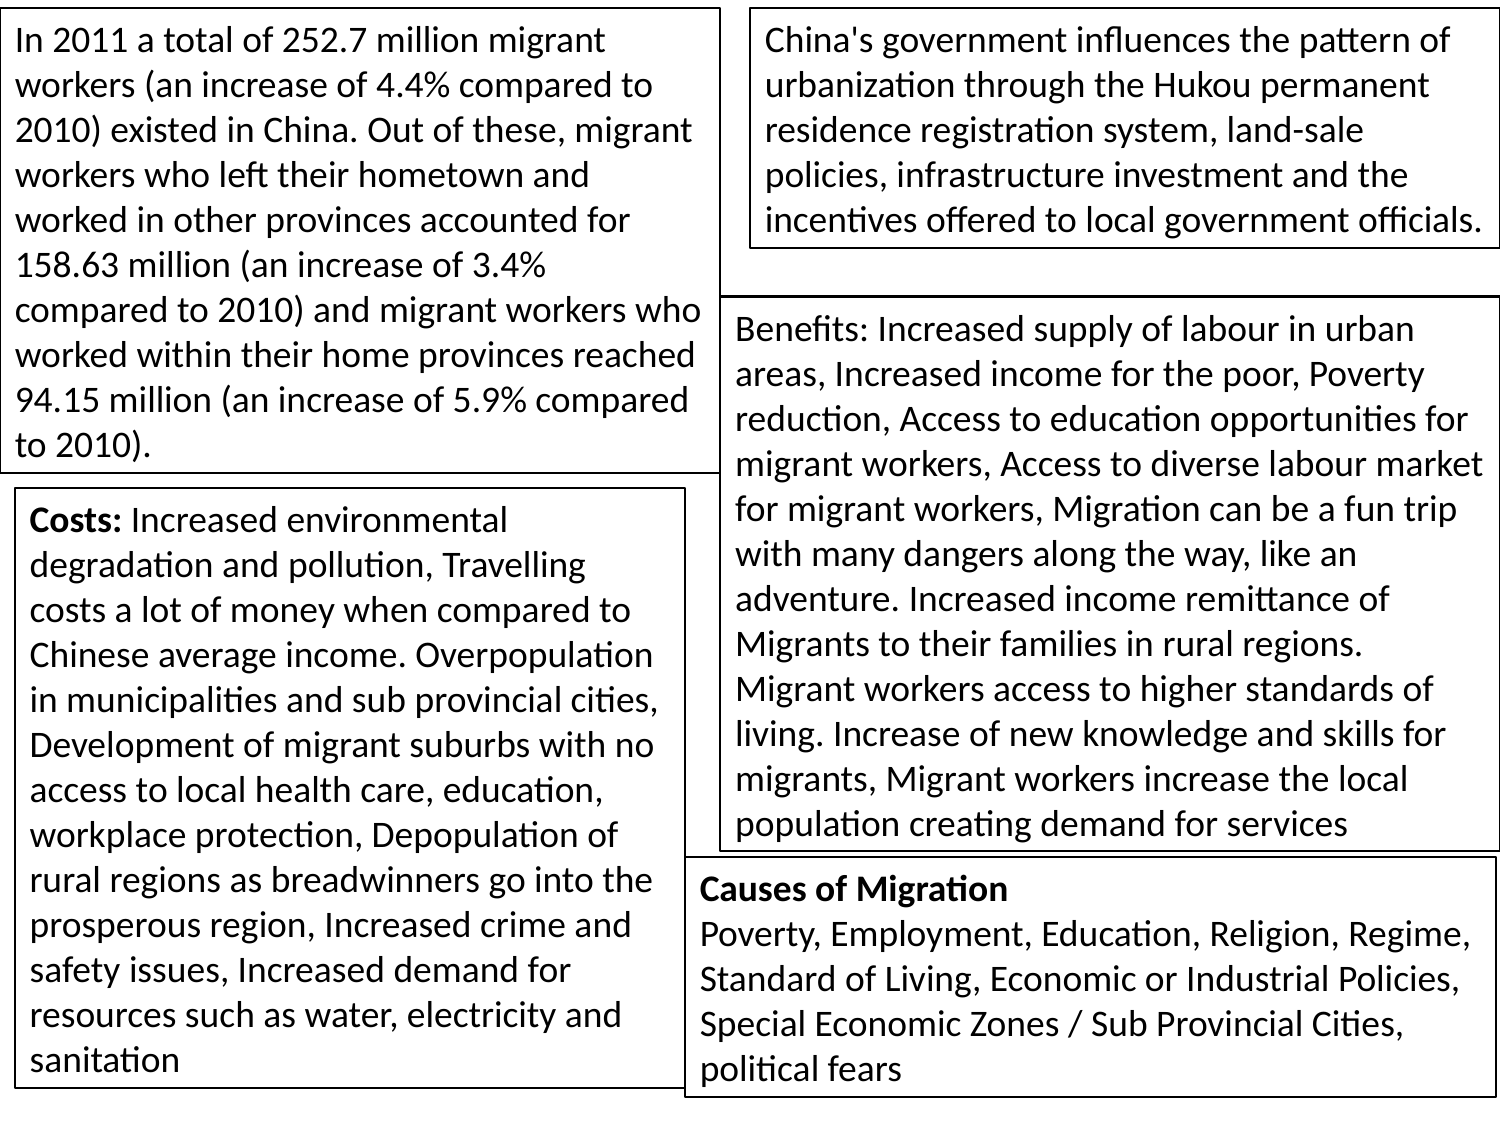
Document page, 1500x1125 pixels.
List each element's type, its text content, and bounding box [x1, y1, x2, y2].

text_box Costs: Increased environmental degradation and pollution, Travelling costs a lot of money when compared to Chinese average income. Overpopulation in municipalities and sub provincial cities, Development of migrant suburbs with no access to local health care, education, workplace protection, Depopulation of rural regions as breadwinners go into the prosperous region, Increased crime and safety issues, Increased demand for resources such as water, electricity and sanitation [14, 487, 686, 1088]
text_box China's government influences the pattern of urbanization through the Hukou permanent residence registration system, land-sale policies, infrastructure investment and the incentives offered to local government officials. [749, 7, 1500, 248]
text_box In 2011 a total of 252.7 million migrant workers (an increase of 4.4% compared to 2010) existed in China. Out of these, migrant workers who left their hometown and worked in other provinces accounted for 158.63 million (an increase of 3.4% compared to 2010) and migrant workers who worked within their home provinces reached 94.15 million (an increase of 5.9% compared to 2010). [0, 7, 721, 473]
text_box Benefits: Increased supply of labour in urban areas, Increased income for the poor, Poverty reduction, Access to education opportunities for migrant workers, Access to diverse labour market for migrant workers, Migration can be a fun trip with many dangers along the way, like an adventure. Increased income remittance of Migrants to their families in rural regions. Migrant workers access to higher standards of living. Increase of new knowledge and skills for migrants, Migrant workers increase the local population creating demand for services [720, 296, 1500, 852]
text_box Causes of Migration Poverty, Employment, Education, Religion, Regime, Standard of Living, Economic or Industrial Policies, Special Economic Zones / Sub Provincial Cities, political fears [685, 857, 1497, 1097]
